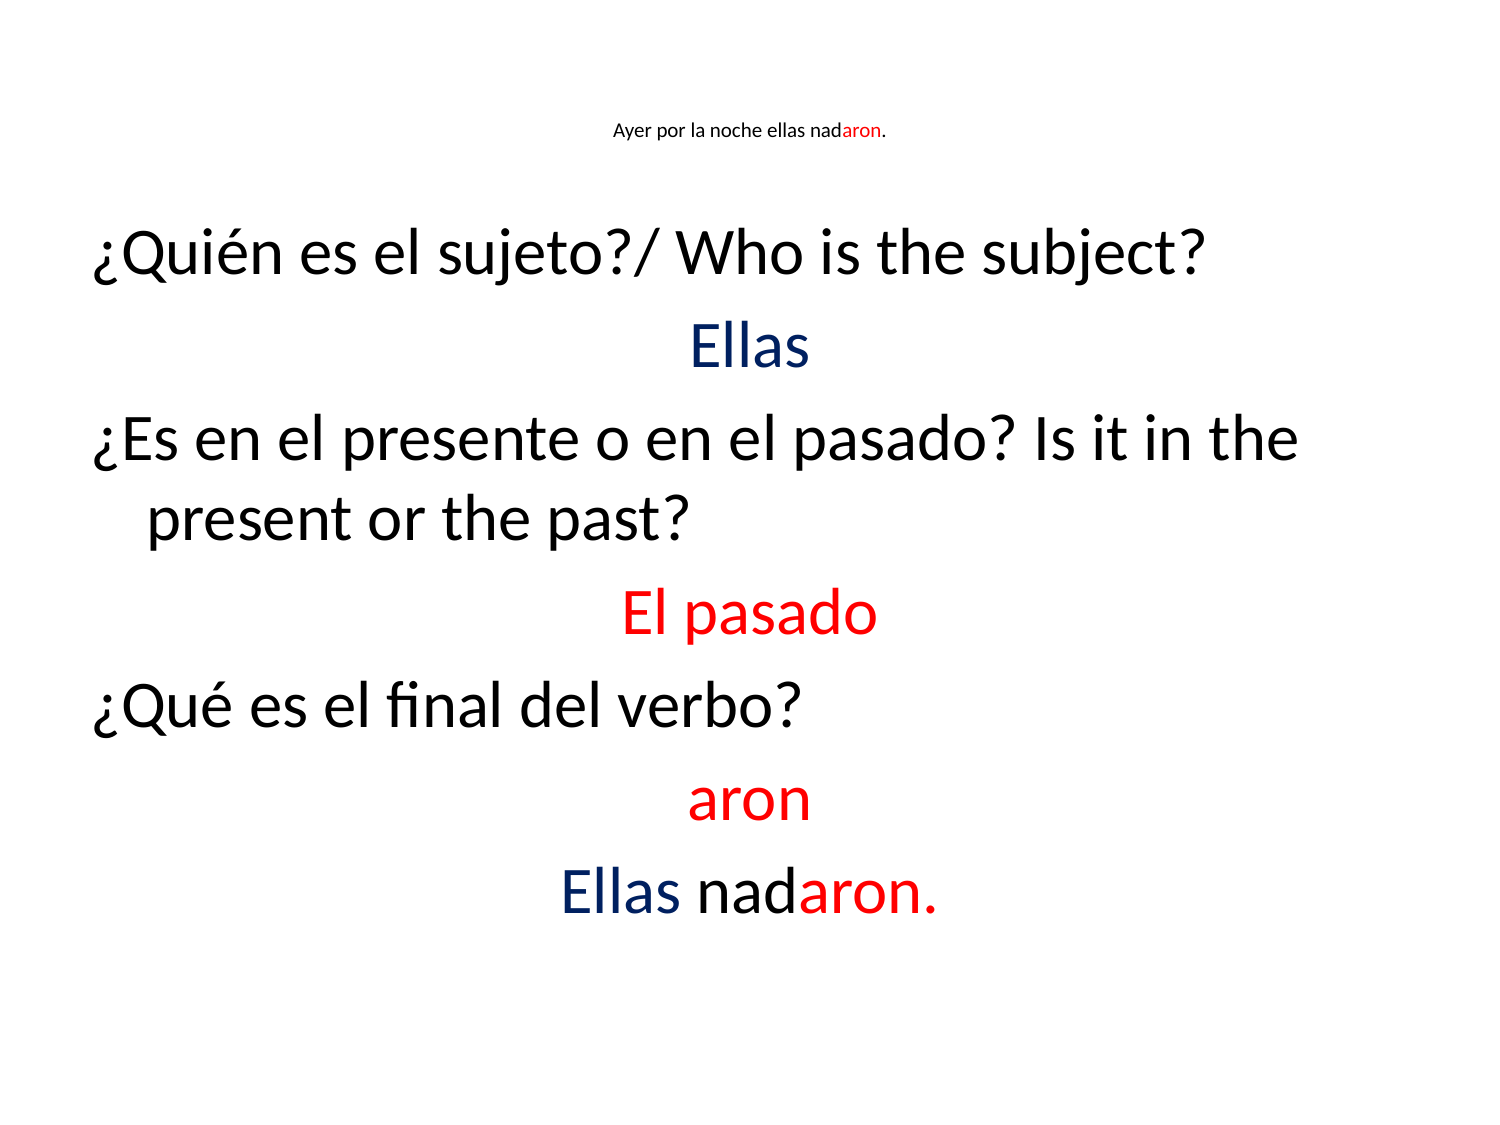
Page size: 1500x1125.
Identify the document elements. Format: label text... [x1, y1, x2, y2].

title Ayer por la noche ellas nadaron. [75, 45, 1425, 200]
list ¿Quién es el sujeto?/ Who is the subject? Ellas ¿Es en el presente o en el pasado? Is it in the present or the past? El pasado ¿Qué es el final del verbo? aron Ellas nadaron. [75, 200, 1425, 1005]
